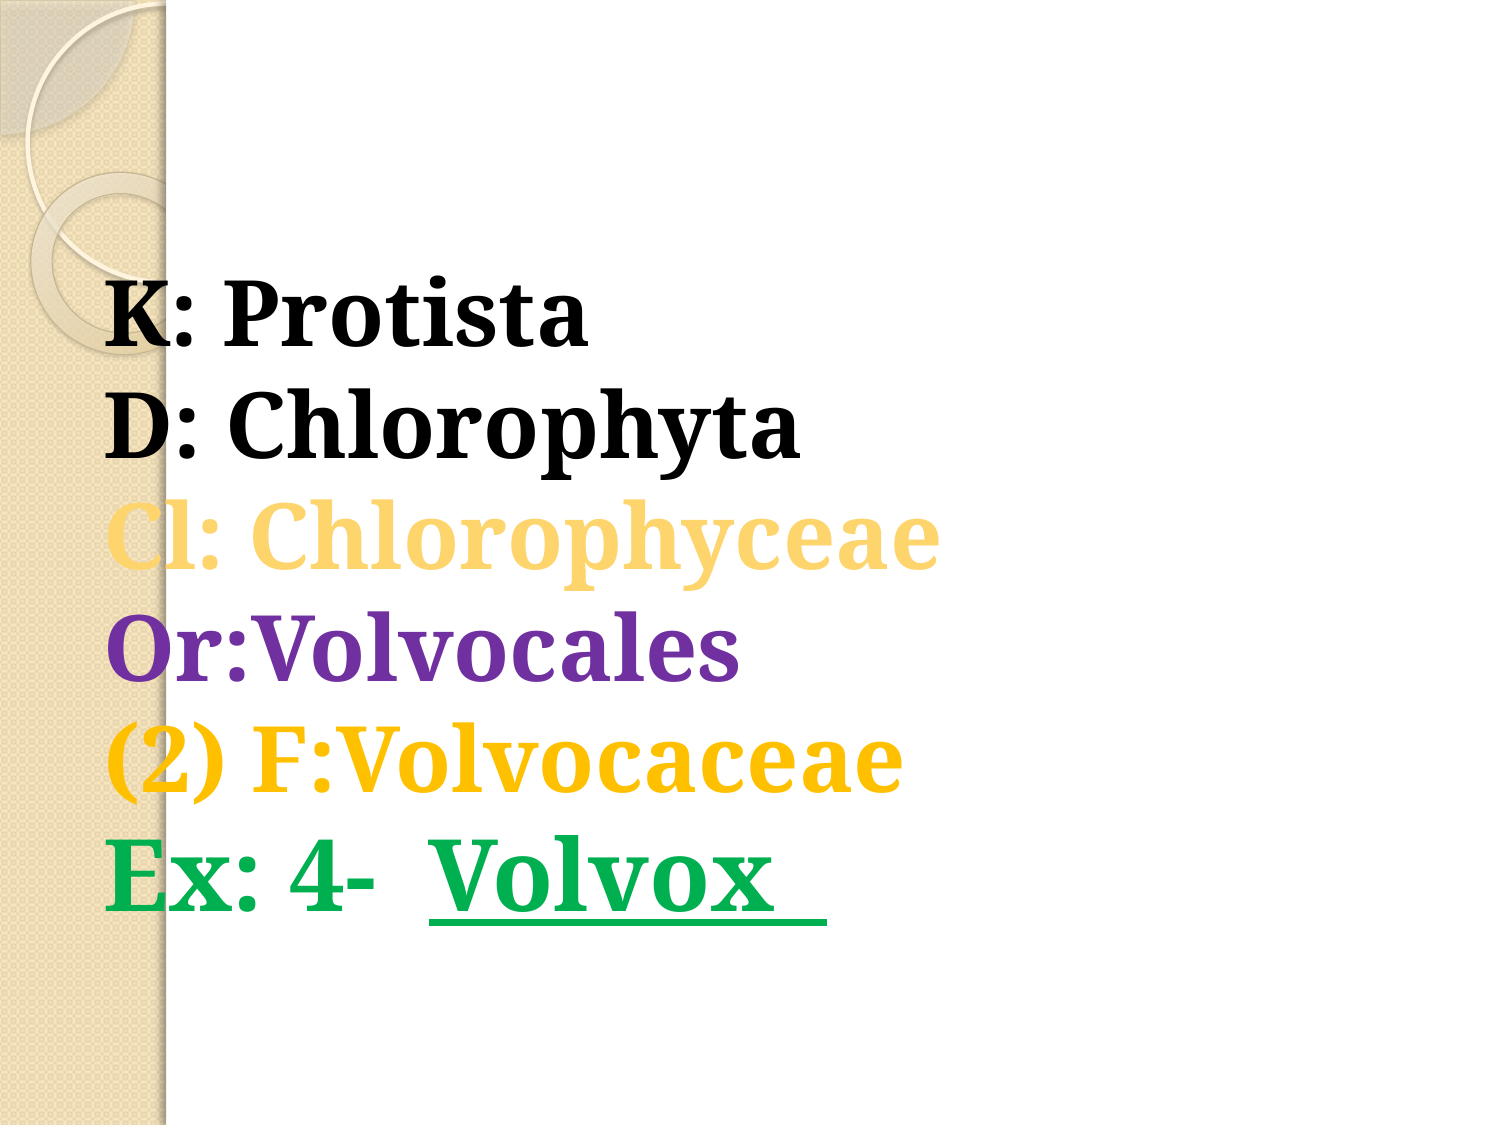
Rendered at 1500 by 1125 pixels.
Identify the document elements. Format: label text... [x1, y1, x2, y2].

list K: Protista D: Chlorophyta Cl: Chlorophyceae Or:Volvocales (2) F:Volvocaceae Ex: 4- Volvox [75, 137, 1425, 1005]
